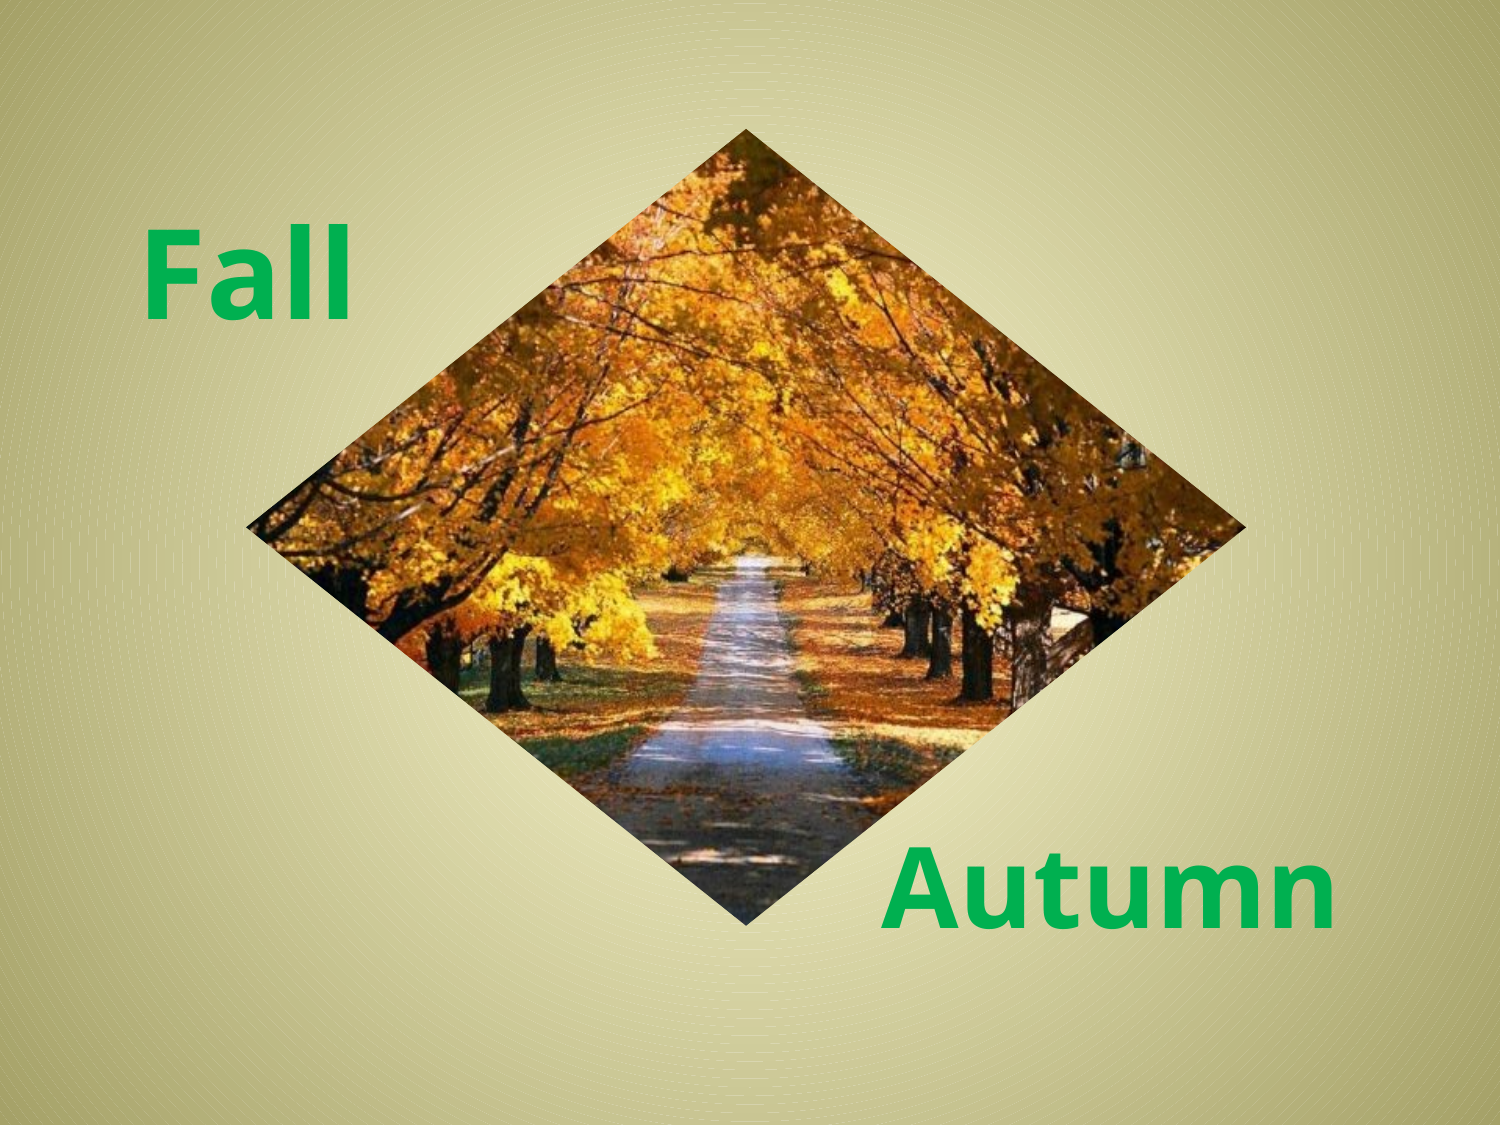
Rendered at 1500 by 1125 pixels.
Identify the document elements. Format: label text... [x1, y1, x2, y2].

picture [245, 128, 1247, 926]
text_box Fall [122, 187, 240, 353]
text_box Autumn [867, 808, 1465, 959]
